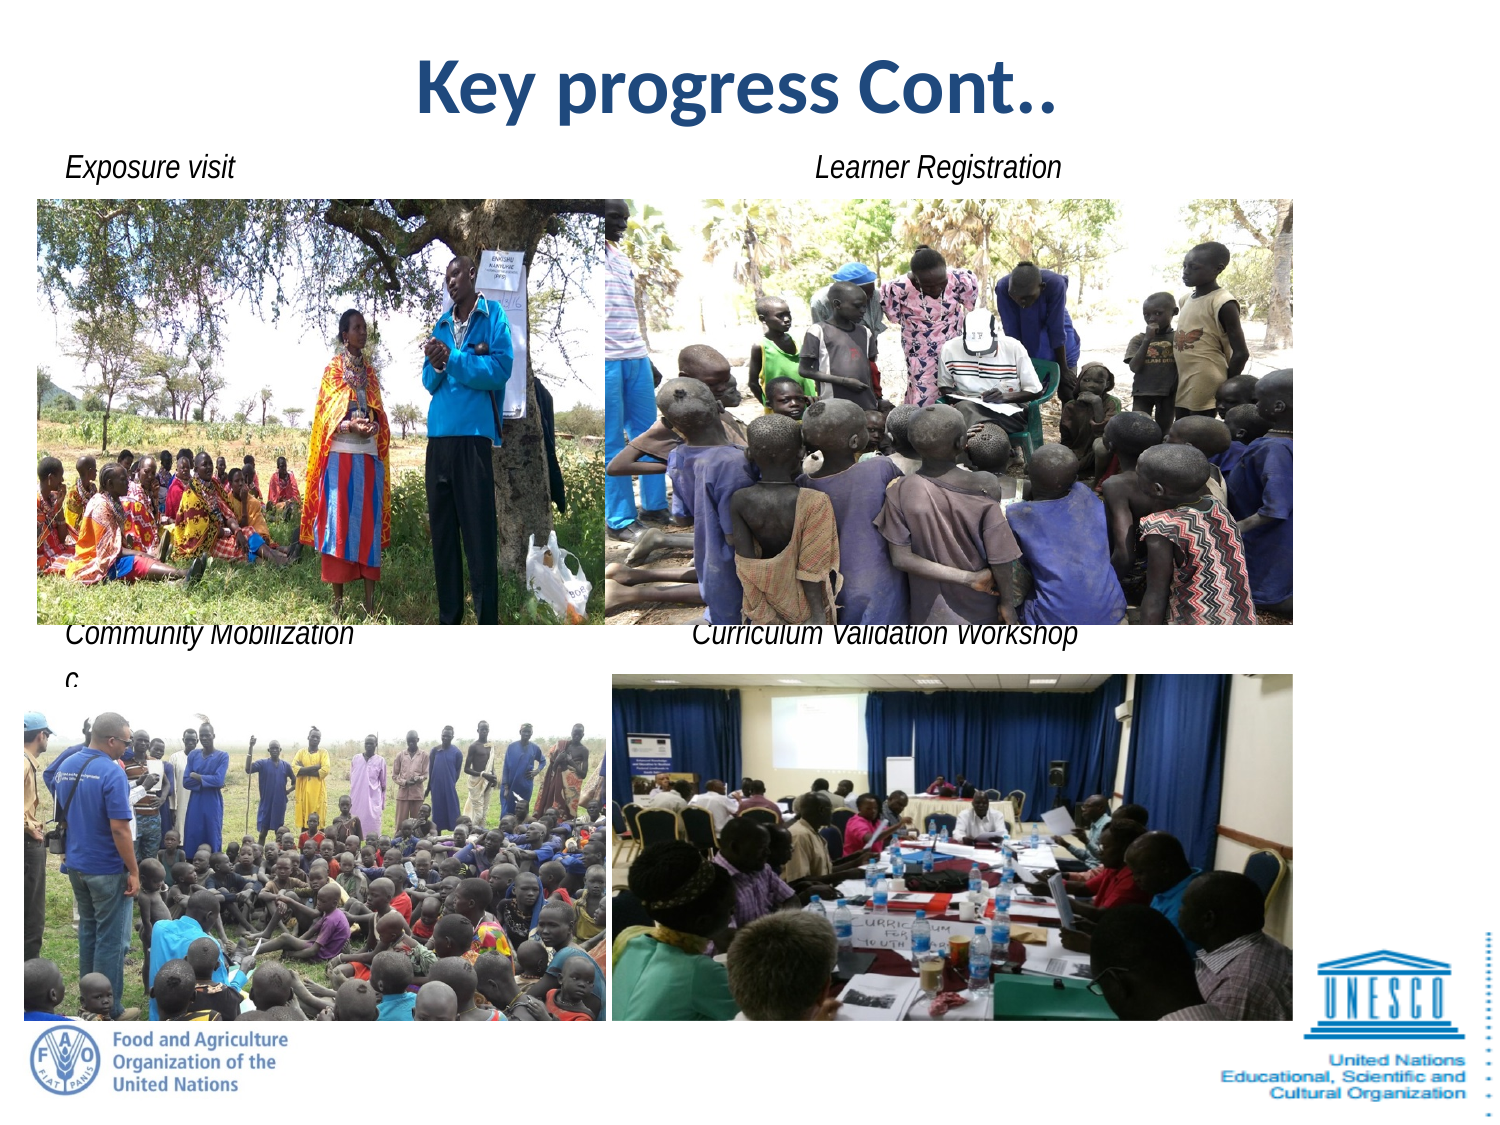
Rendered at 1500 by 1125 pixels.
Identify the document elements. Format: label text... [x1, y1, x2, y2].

picture [37, 199, 1293, 626]
picture [0, 687, 606, 1125]
picture [612, 674, 1500, 1125]
list Exposure visit Learner Registration Community Mobilization Curriculum Validation Workshop c [50, 137, 1475, 929]
title Key progress Cont.. [62, 24, 1413, 137]
